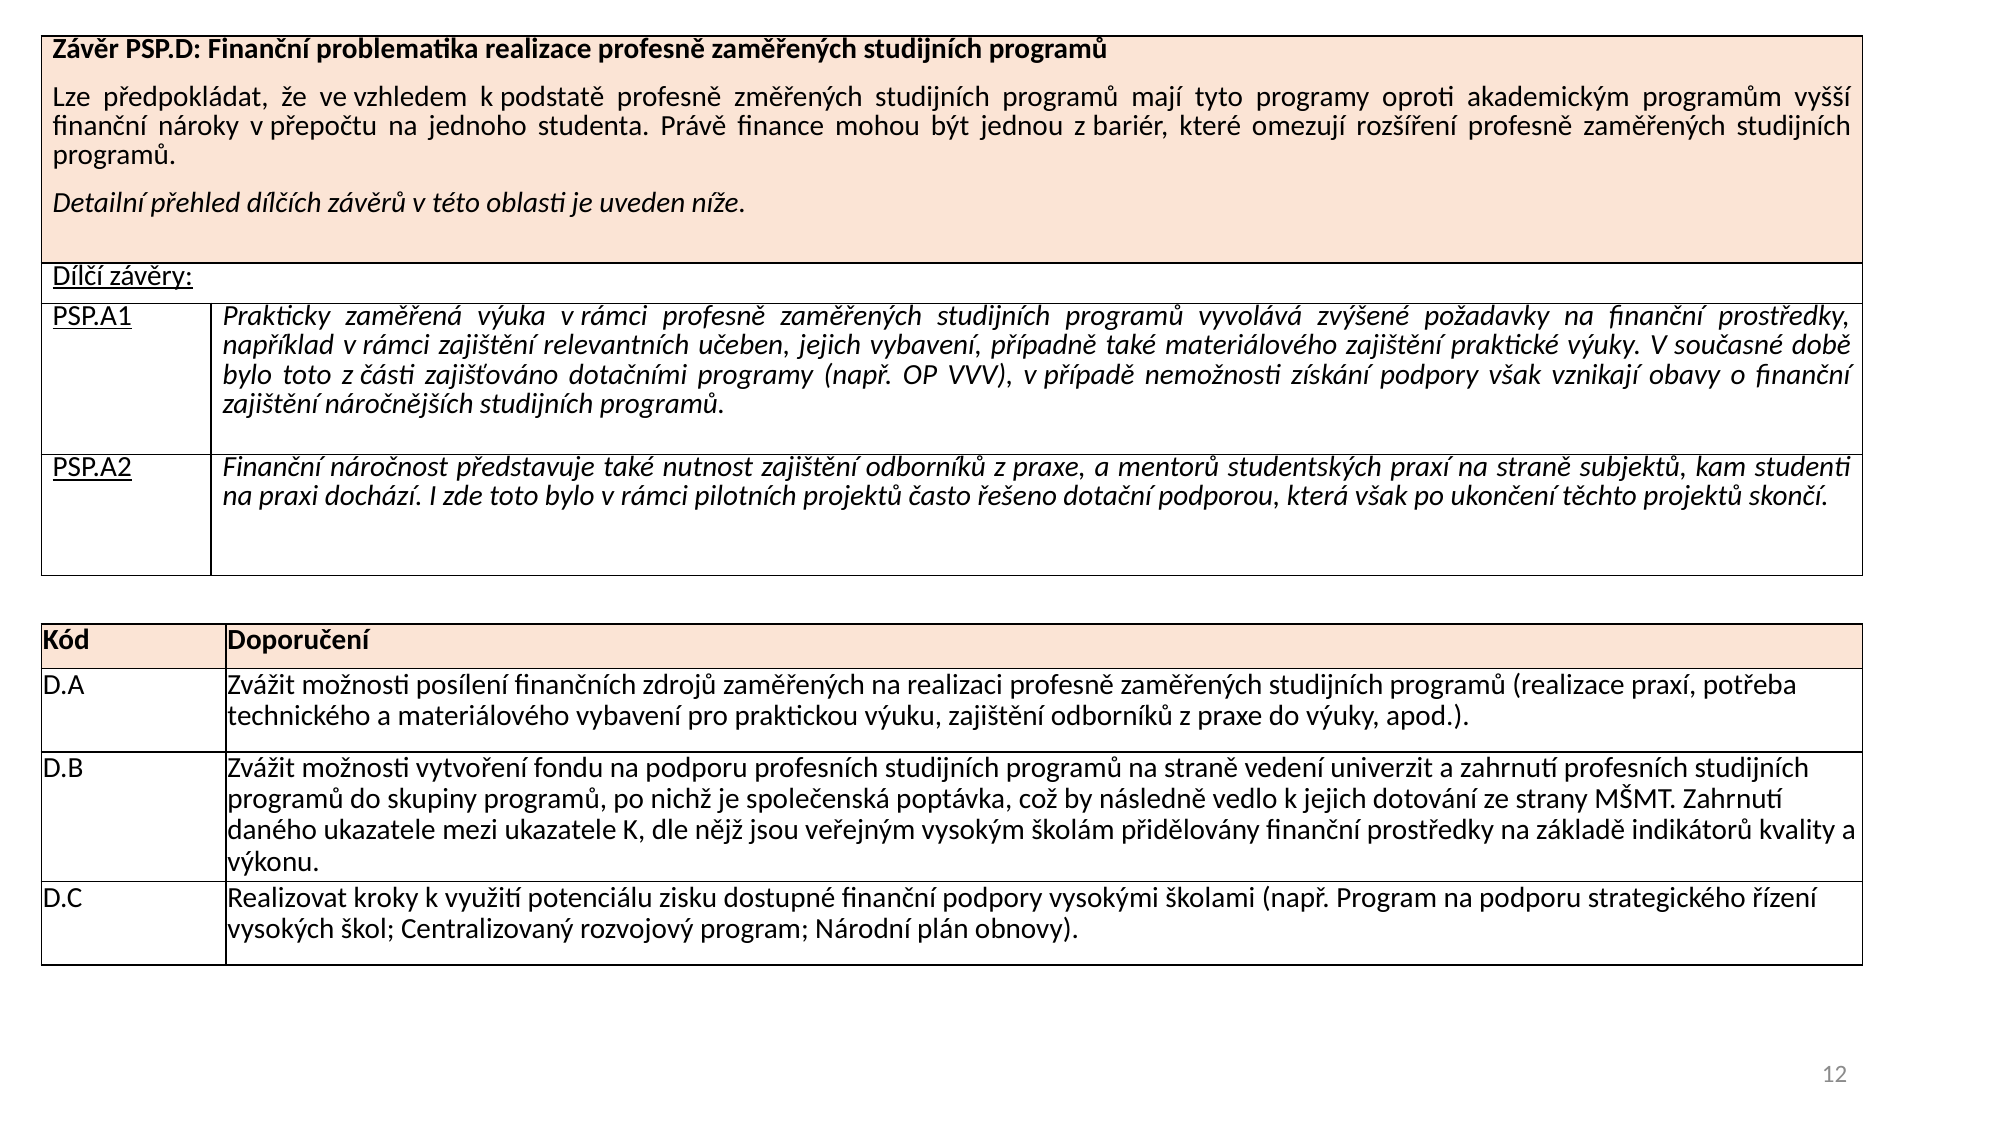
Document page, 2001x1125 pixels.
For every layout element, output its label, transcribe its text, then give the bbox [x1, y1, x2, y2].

table_cell Prakticky zaměřená výuka v rámci profesně zaměřených studijních programů vyvolává zvýšené požadavky na finanční prostředky, například v rámci zajištění relevantních učeben, jejich vybavení, případně také materiálového zajištění praktické výuky. V současné době bylo toto z části zajišťováno dotačními programy (např. OP VVV), v případě nemožnosti získání podpory však vznikají obavy o finanční zajištění náročnějších studijních programů. [212, 304, 1862, 454]
table_cell PSP.A2 [42, 455, 210, 575]
table_cell Finanční náročnost představuje také nutnost zajištění odborníků z praxe, a mentorů studentských praxí na straně subjektů, kam studenti na praxi dochází. I zde toto bylo v rámci pilotních projektů často řešeno dotační podporou, která však po ukončení těchto projektů skončí. [212, 455, 1862, 575]
table_cell PSP.A1 [42, 304, 210, 454]
table_header Doporučení [227, 625, 1862, 668]
table_cell D.C [42, 882, 225, 964]
slide_number 12 [1412, 1042, 1863, 1103]
table_header Závěr PSP.D: Finanční problematika realizace profesně zaměřených studijních programů Lze předpokládat, že ve vzhledem k podstatě profesně změřených studijních programů mají tyto programy oproti akademickým programům vyšší finanční nároky v přepočtu na jednoho studenta. Právě finance mohou být jednou z bariér, které omezují rozšíření profesně zaměřených studijních programů. Detailní přehled dílčích závěrů v této oblasti je uveden níže. [42, 37, 1862, 262]
table_cell Dílčí závěry: [42, 264, 1862, 303]
table_cell Zvážit možnosti posílení finančních zdrojů zaměřených na realizaci profesně zaměřených studijních programů (realizace praxí, potřeba technického a materiálového vybavení pro praktickou výuku, zajištění odborníků z praxe do výuky, apod.). [227, 669, 1862, 751]
table_cell Realizovat kroky k využití potenciálu zisku dostupné finanční podpory vysokými školami (např. Program na podporu strategického řízení vysokých škol; Centralizovaný rozvojový program; Národní plán obnovy). [227, 882, 1862, 964]
table_cell Zvážit možnosti vytvoření fondu na podporu profesních studijních programů na straně vedení univerzit a zahrnutí profesních studijních programů do skupiny programů, po nichž je společenská poptávka, což by následně vedlo k jejich dotování ze strany MŠMT. Zahrnutí daného ukazatele mezi ukazatele K, dle nějž jsou veřejným vysokým školám přidělovány finanční prostředky na základě indikátorů kvality a výkonu. [227, 753, 1862, 881]
table_cell D.A [42, 669, 225, 751]
table_cell D.B [42, 753, 225, 881]
table_header Kód [42, 625, 225, 668]
